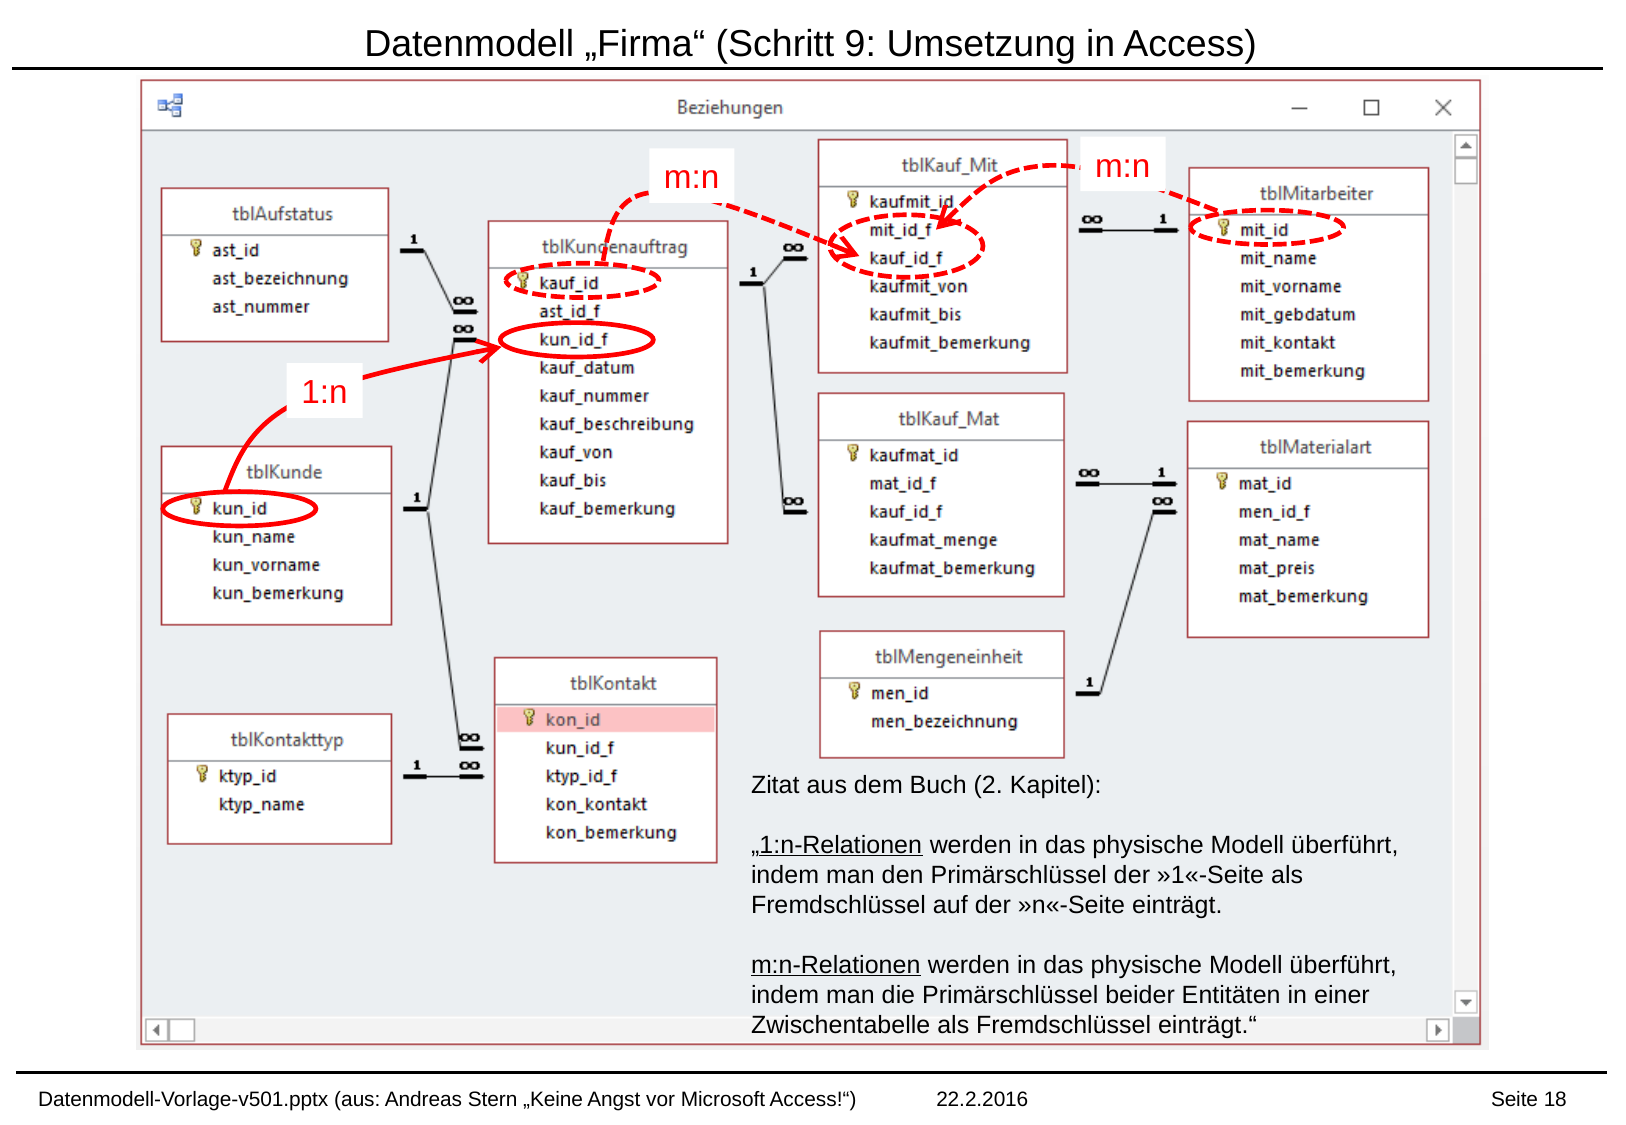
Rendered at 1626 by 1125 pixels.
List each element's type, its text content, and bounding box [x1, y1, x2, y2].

picture [136, 75, 1489, 1050]
title Datenmodell „Firma“ (Schritt 9: Umsetzung in Access) [109, 16, 1512, 89]
